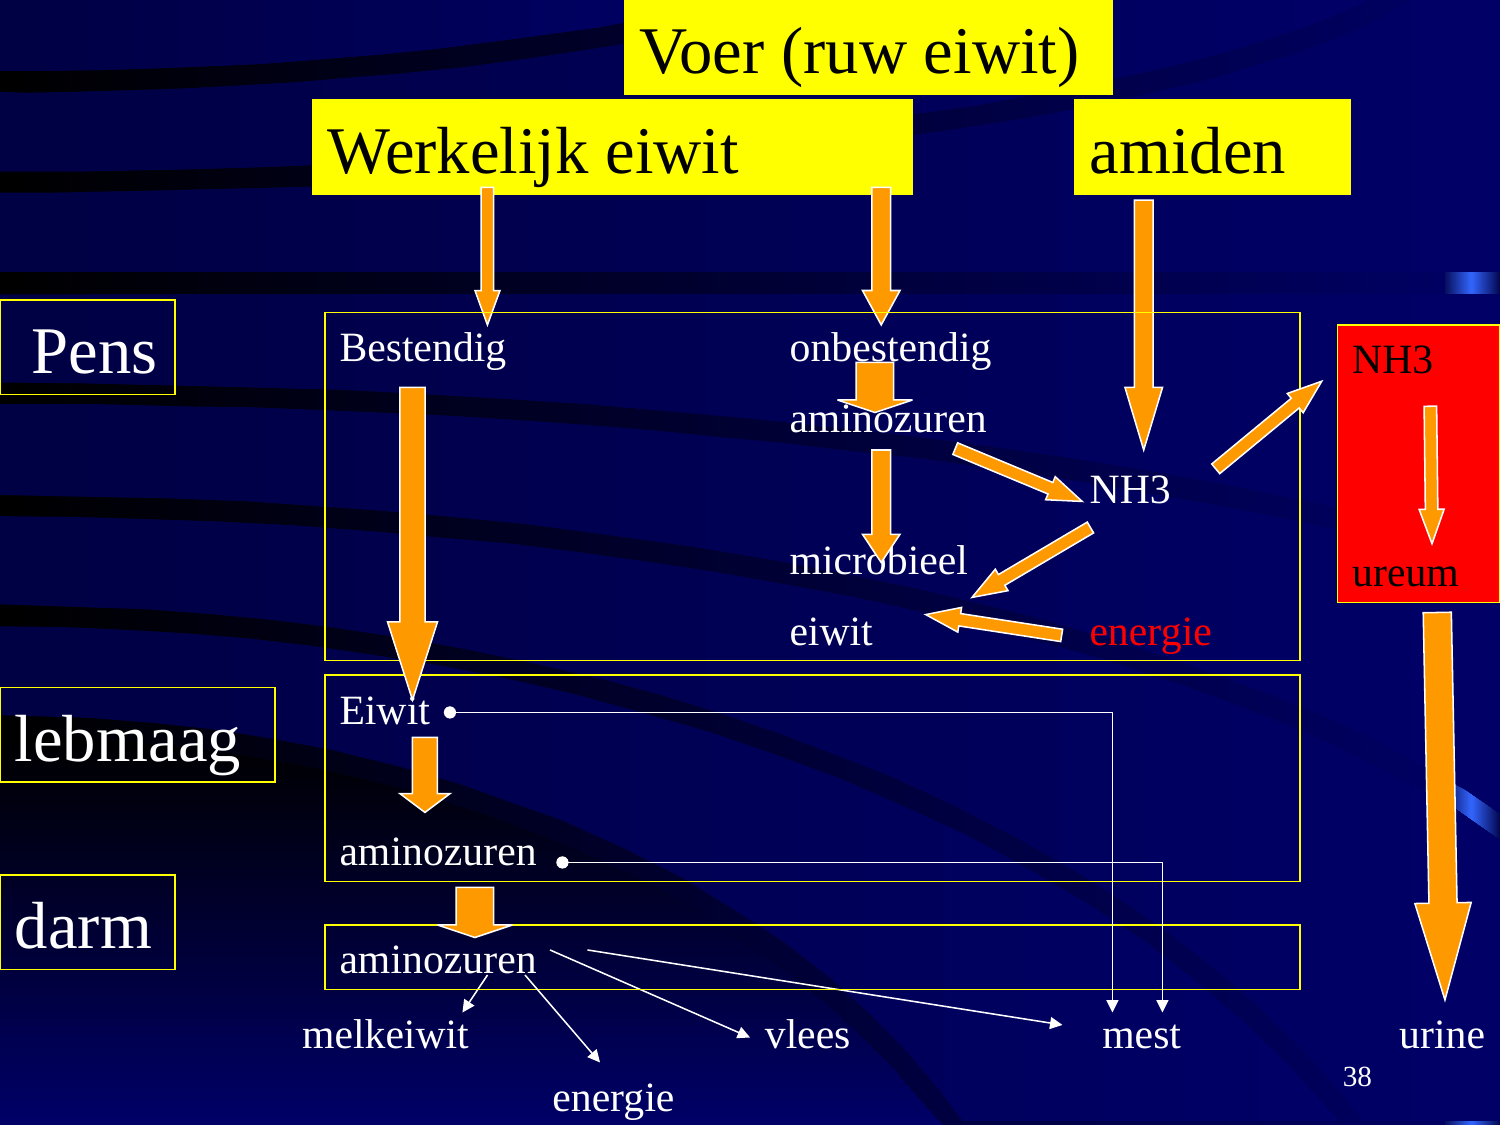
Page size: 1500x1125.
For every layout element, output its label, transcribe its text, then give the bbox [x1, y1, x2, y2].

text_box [312, 0, 1351, 197]
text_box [0, 299, 276, 972]
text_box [474, 187, 1163, 310]
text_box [287, 887, 1301, 1125]
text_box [324, 312, 1338, 701]
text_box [324, 674, 1376, 1066]
slide_number 38 [1304, 1074, 1388, 1101]
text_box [1341, 324, 1500, 1066]
